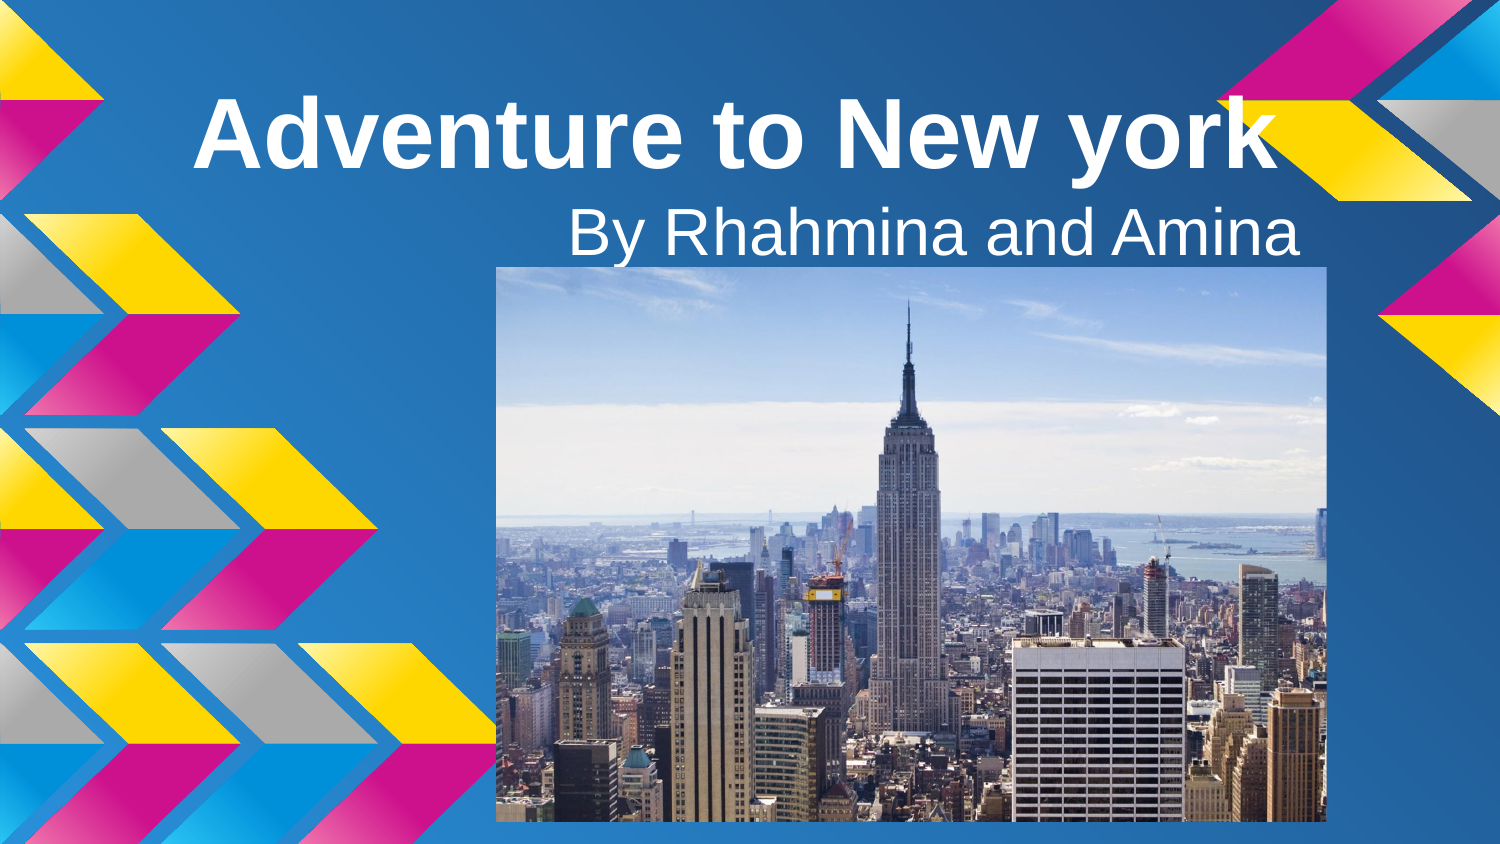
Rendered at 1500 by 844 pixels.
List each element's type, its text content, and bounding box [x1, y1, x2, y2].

subtitle By Rhahmina and Amina [552, 174, 1500, 290]
text_box [496, 267, 1327, 822]
title Adventure to New york [125, 0, 1303, 204]
